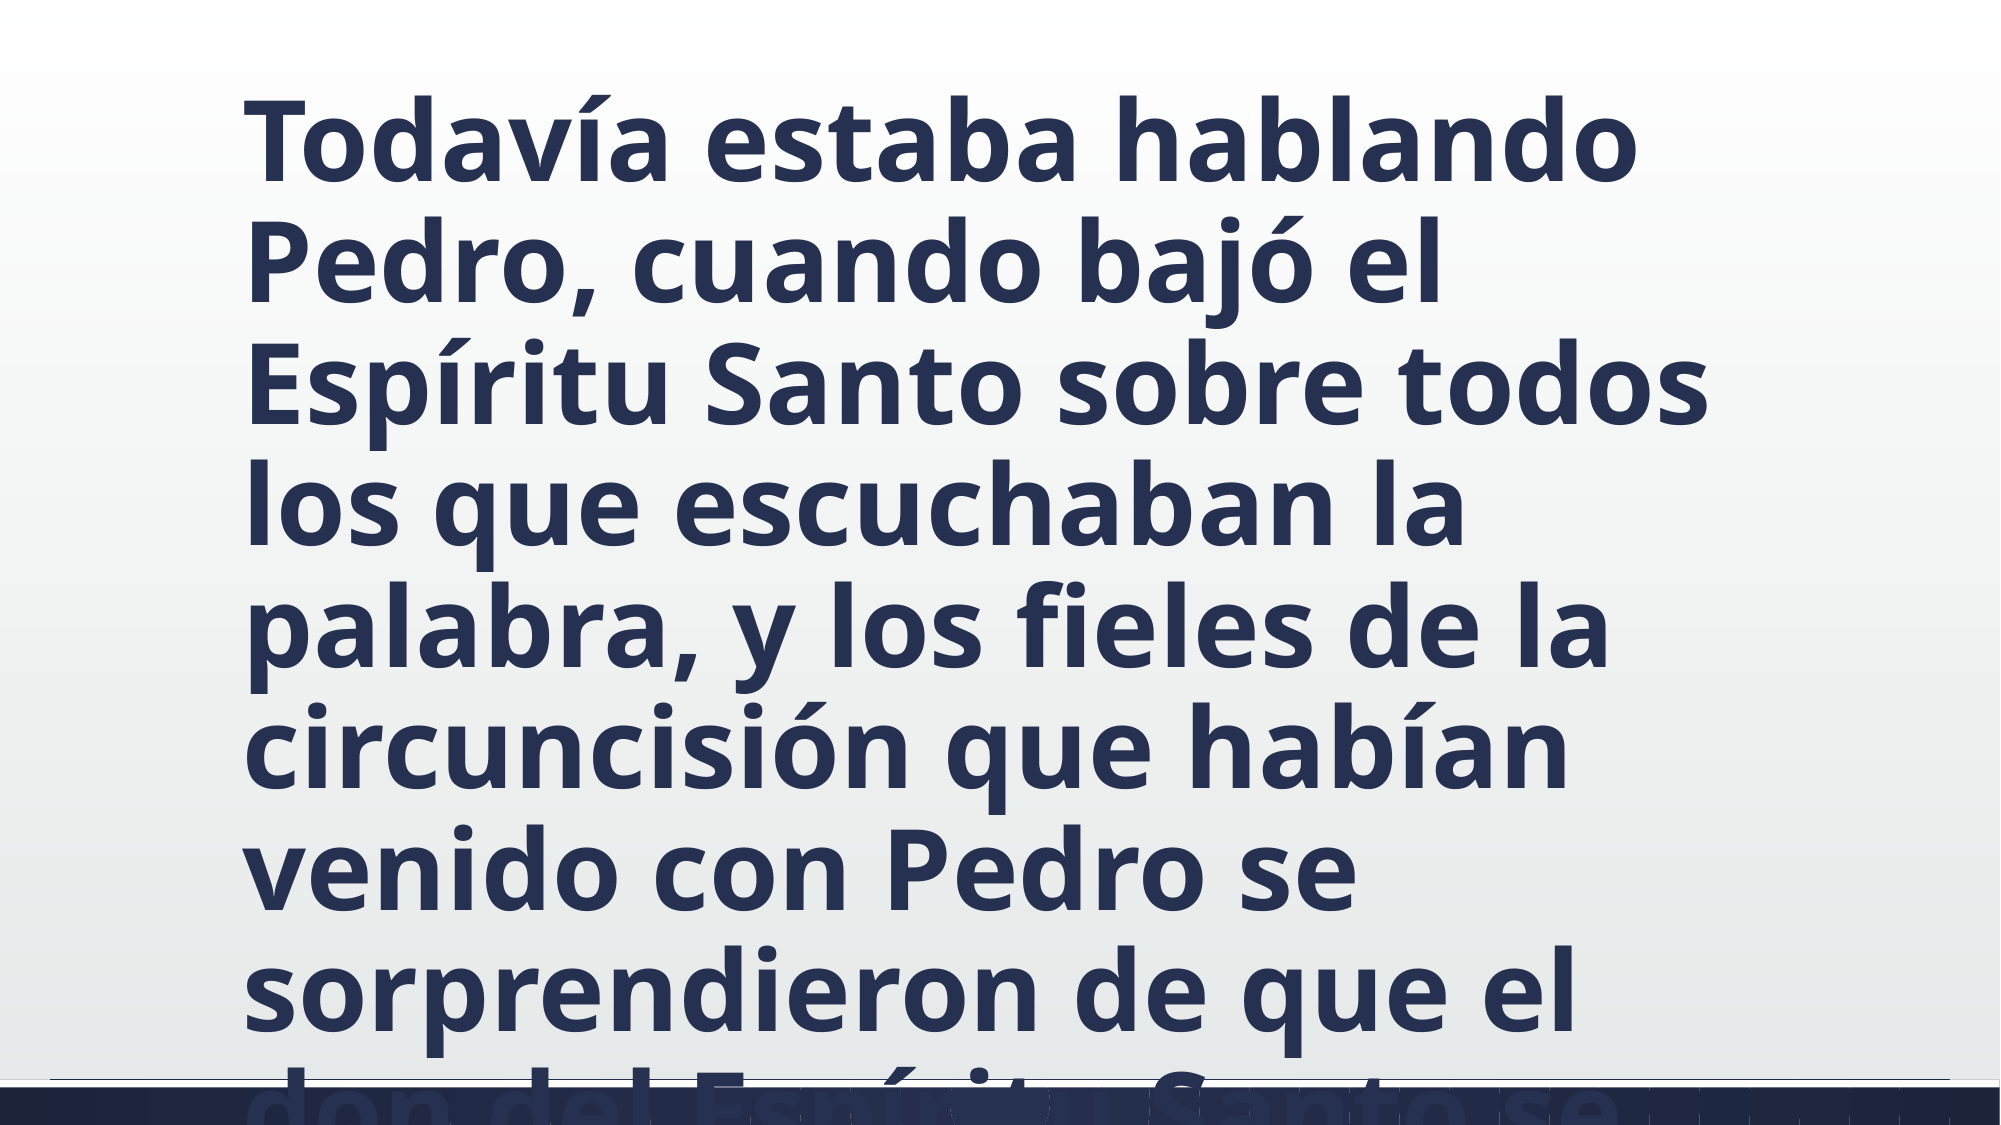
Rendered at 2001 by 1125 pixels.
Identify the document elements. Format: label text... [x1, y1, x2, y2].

list Todavía estaba hablando Pedro, cuando bajó el Espíritu Santo sobre todos los que escuchaban la palabra, y los fieles de la circuncisión que habían venido con Pedro se sorprendieron de que el don del Espíritu Santo se derramara [219, 76, 1780, 990]
